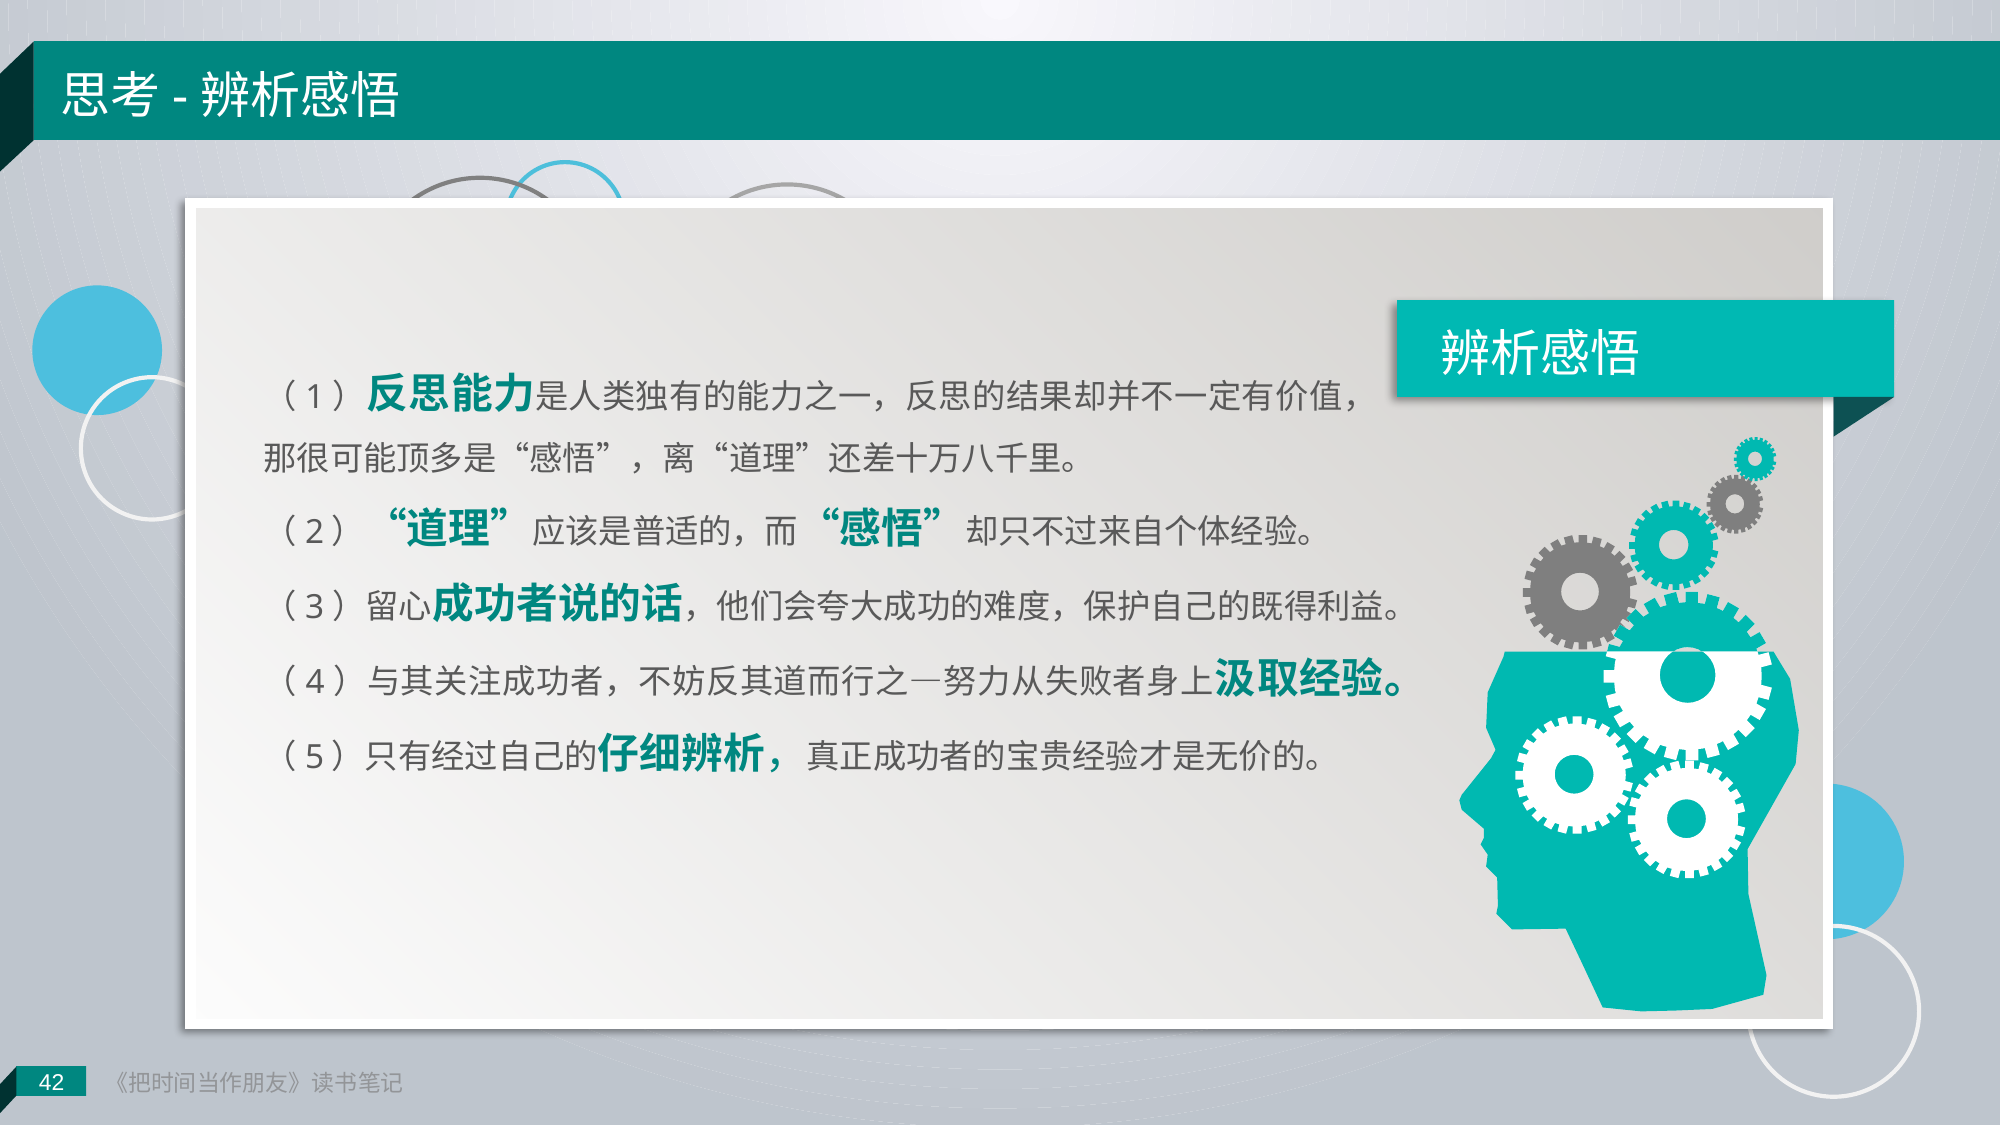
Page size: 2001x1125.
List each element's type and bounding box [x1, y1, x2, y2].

text_box [0, 41, 2000, 1117]
text_box [1459, 437, 1799, 1012]
